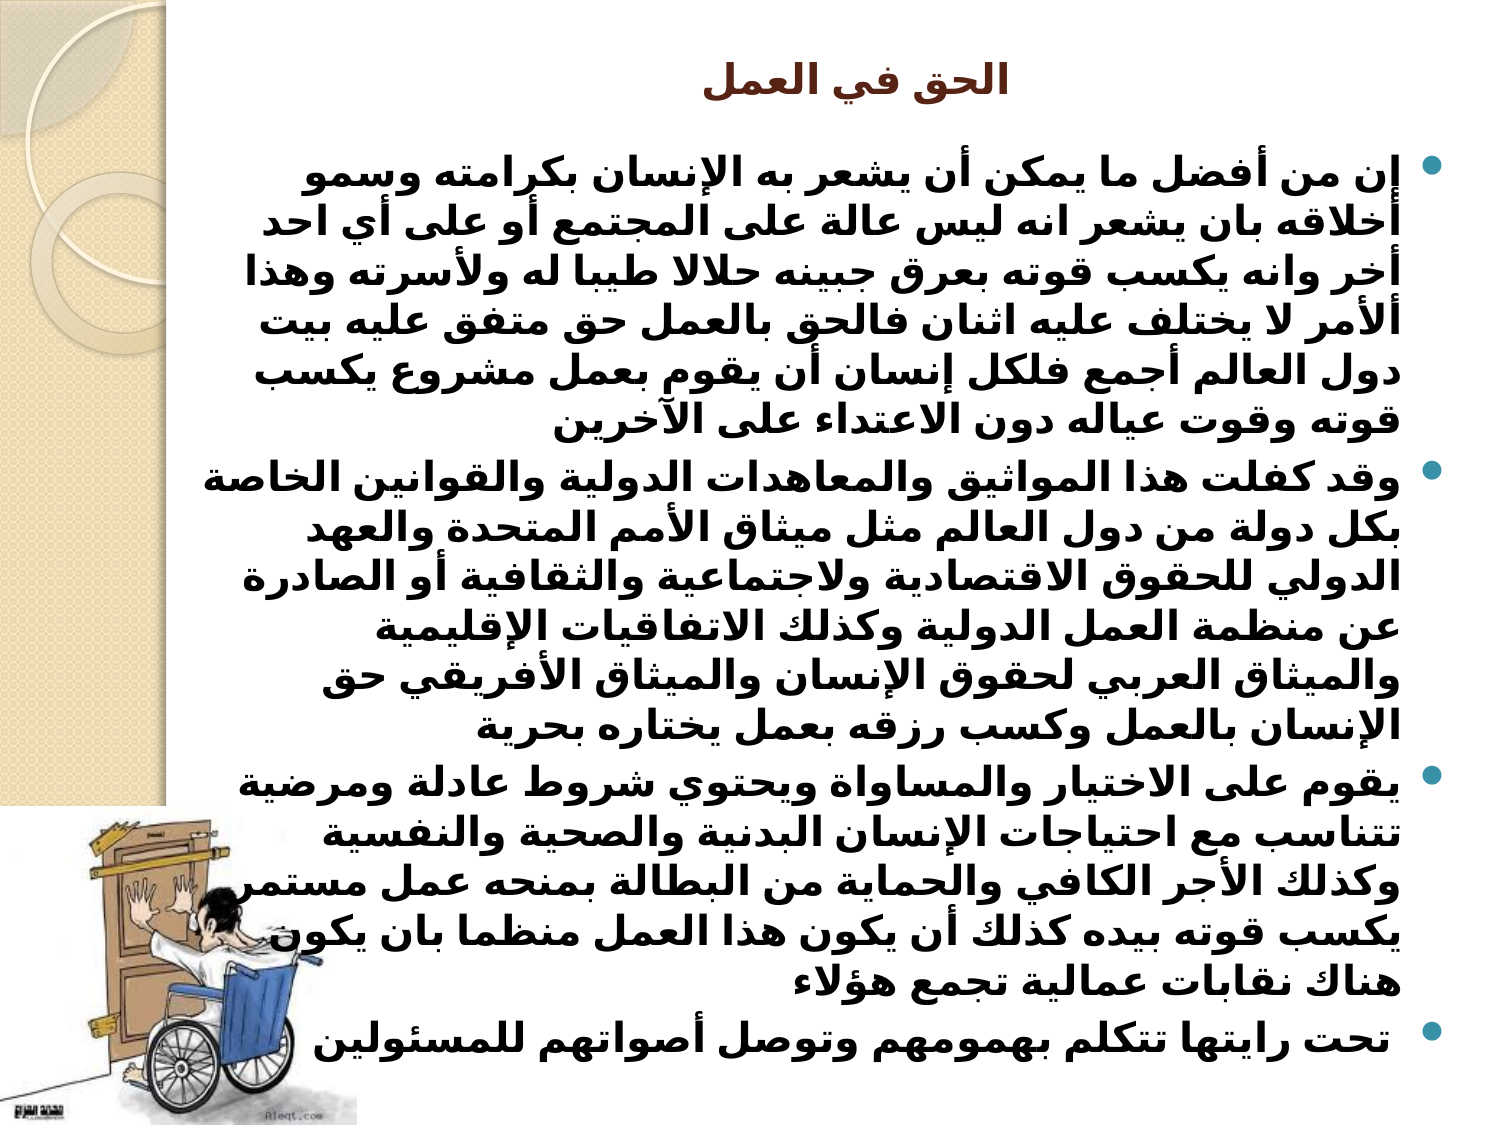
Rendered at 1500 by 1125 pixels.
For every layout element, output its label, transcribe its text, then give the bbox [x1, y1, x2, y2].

list إن من أفضل ما يمكن أن يشعر به الإنسان بكرامته وسمو أخلاقه بان يشعر انه ليس عالة على المجتمع أو على أي احد أخر وانه يكسب قوته بعرق جبينه حلالا طيبا له ولأسرته وهذا ألأمر لا يختلف عليه اثنان فالحق بالعمل حق متفق عليه بيت دول العالم أجمع فلكل إنسان أن يقوم بعمل مشروع يكسب قوته وقوت عياله دون الاعتداء على الآخرين وقد كفلت هذا المواثيق والمعاهدات الدولية والقوانين الخاصة بكل دولة من دول العالم مثل ميثاق الأمم المتحدة والعهد الدولي للحقوق الاقتصادية ولاجتماعية والثقافية أو الصادرة عن منظمة العمل الدولية وكذلك الاتفاقيات الإقليمية والميثاق العربي لحقوق الإنسان والميثاق الأفريقي حق الإنسان بالعمل وكسب رزقه بعمل يختاره بحرية يقوم على الاختيار والمساواة ويحتوي شروط عادلة ومرضية تتناسب مع احتياجات الإنسان البدنية والصحية والنفسية وكذلك الأجر الكافي والحماية من البطالة بمنحه عمل مستمر يكسب قوته بيده كذلك أن يكون هذا العمل منظما بان يكون هناك نقابات عمالية تجمع هؤلاء تحت رايتها تتكلم بهمومهم وتوصل أصواتهم للمسئولين [183, 137, 1466, 1125]
title الحق في العمل [235, 45, 1466, 137]
picture [0, 805, 357, 1125]
